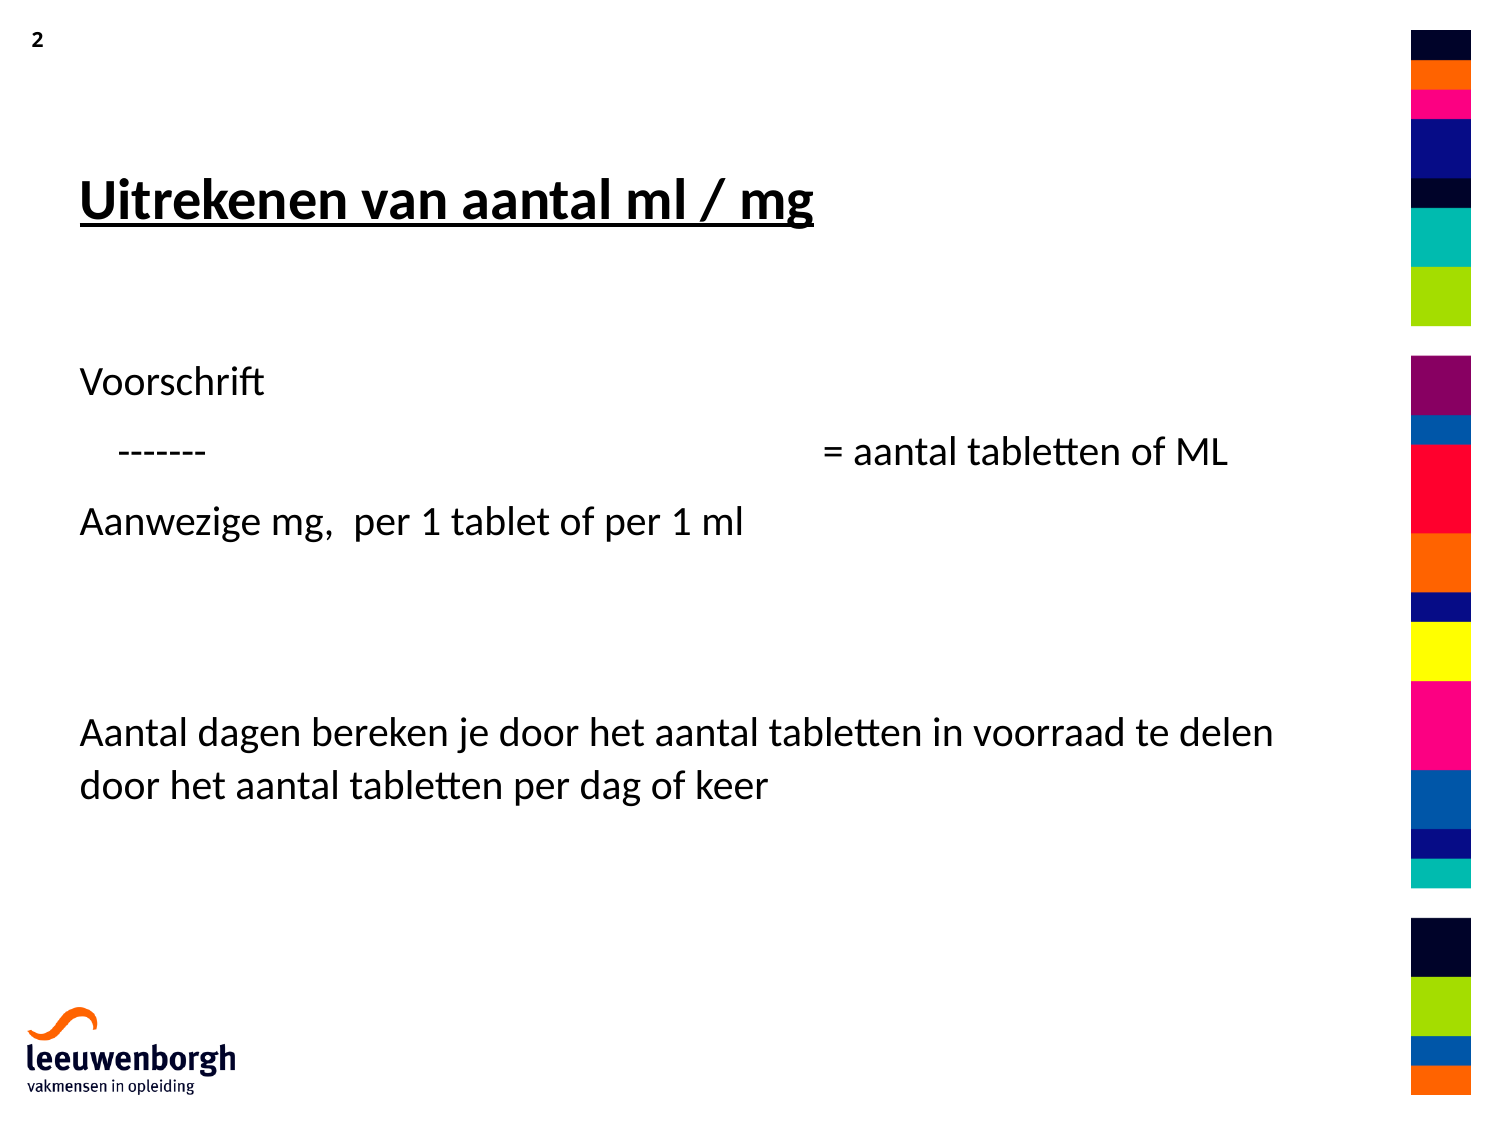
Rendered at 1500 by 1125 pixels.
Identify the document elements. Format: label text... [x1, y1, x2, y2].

picture [1411, 30, 1471, 1095]
text_box Uitrekenen van aantal ml / mg Voorschrift ------- = aantal tabletten of ML Aanwezige mg, per 1 tablet of per 1 ml Aantal dagen bereken je door het aantal tabletten in voorraad te delen door het aantal tabletten per dag of keer [64, 149, 1341, 1032]
picture [27, 1007, 235, 1095]
